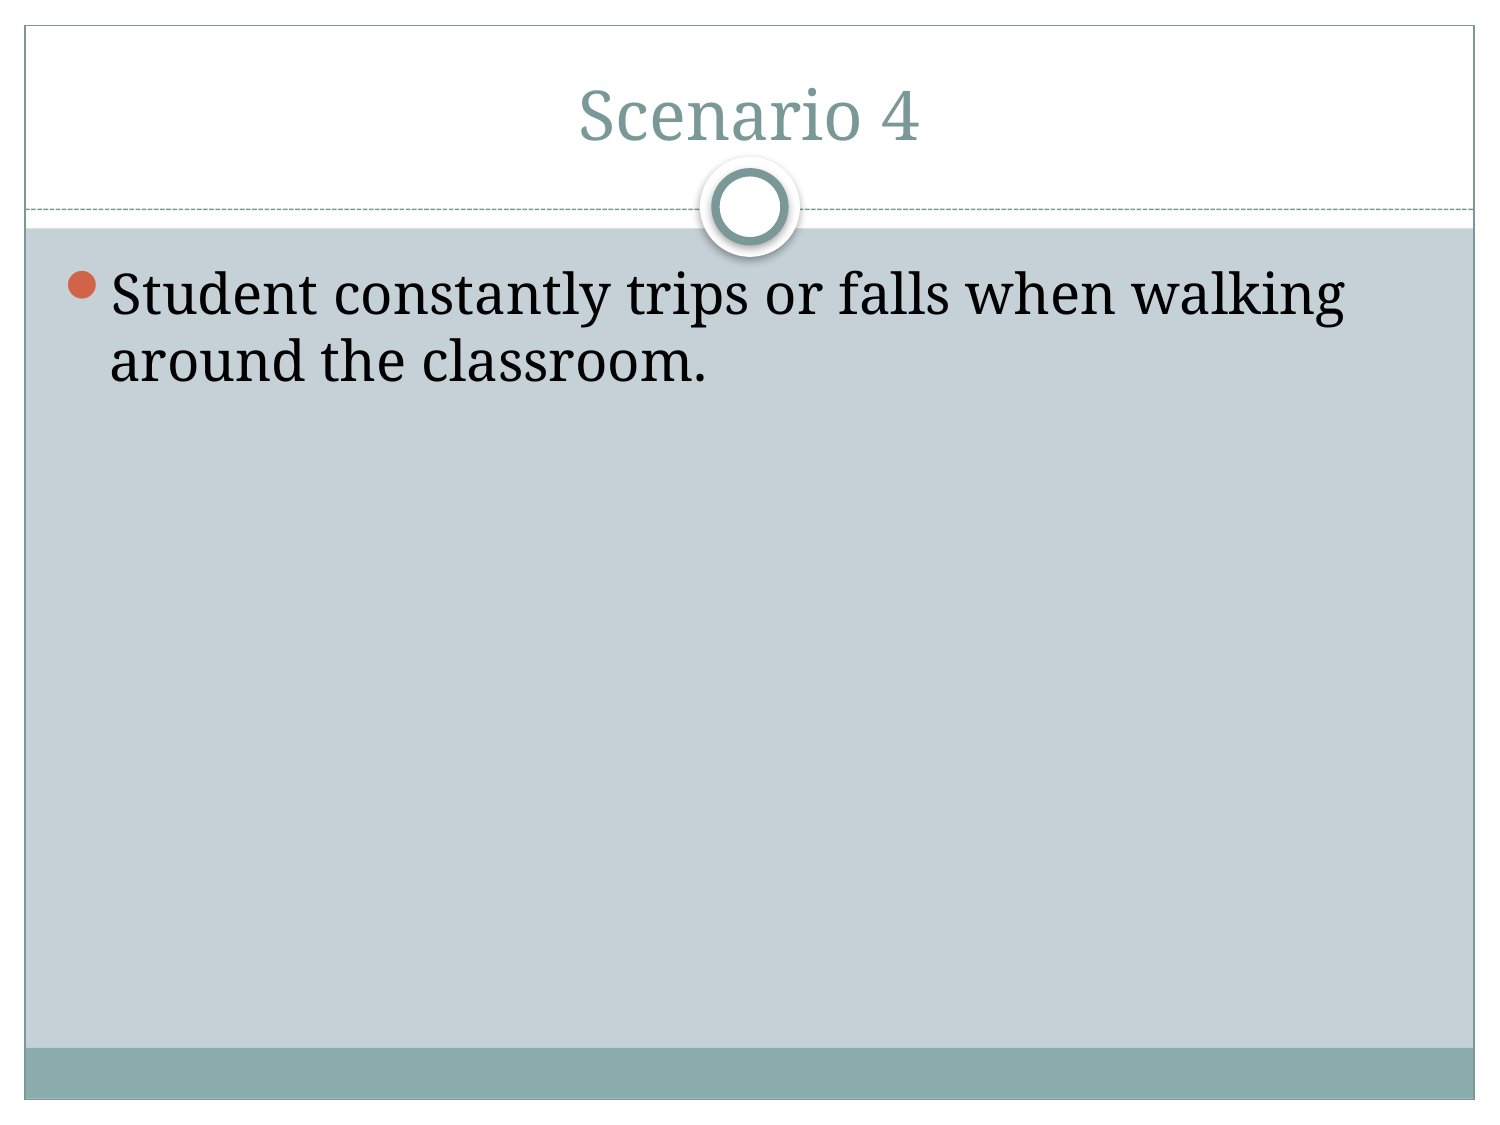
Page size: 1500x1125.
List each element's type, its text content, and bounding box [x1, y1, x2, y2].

list Student constantly trips or falls when walking around the classroom. [49, 250, 1445, 1001]
title Scenario 4 [49, 37, 1450, 162]
